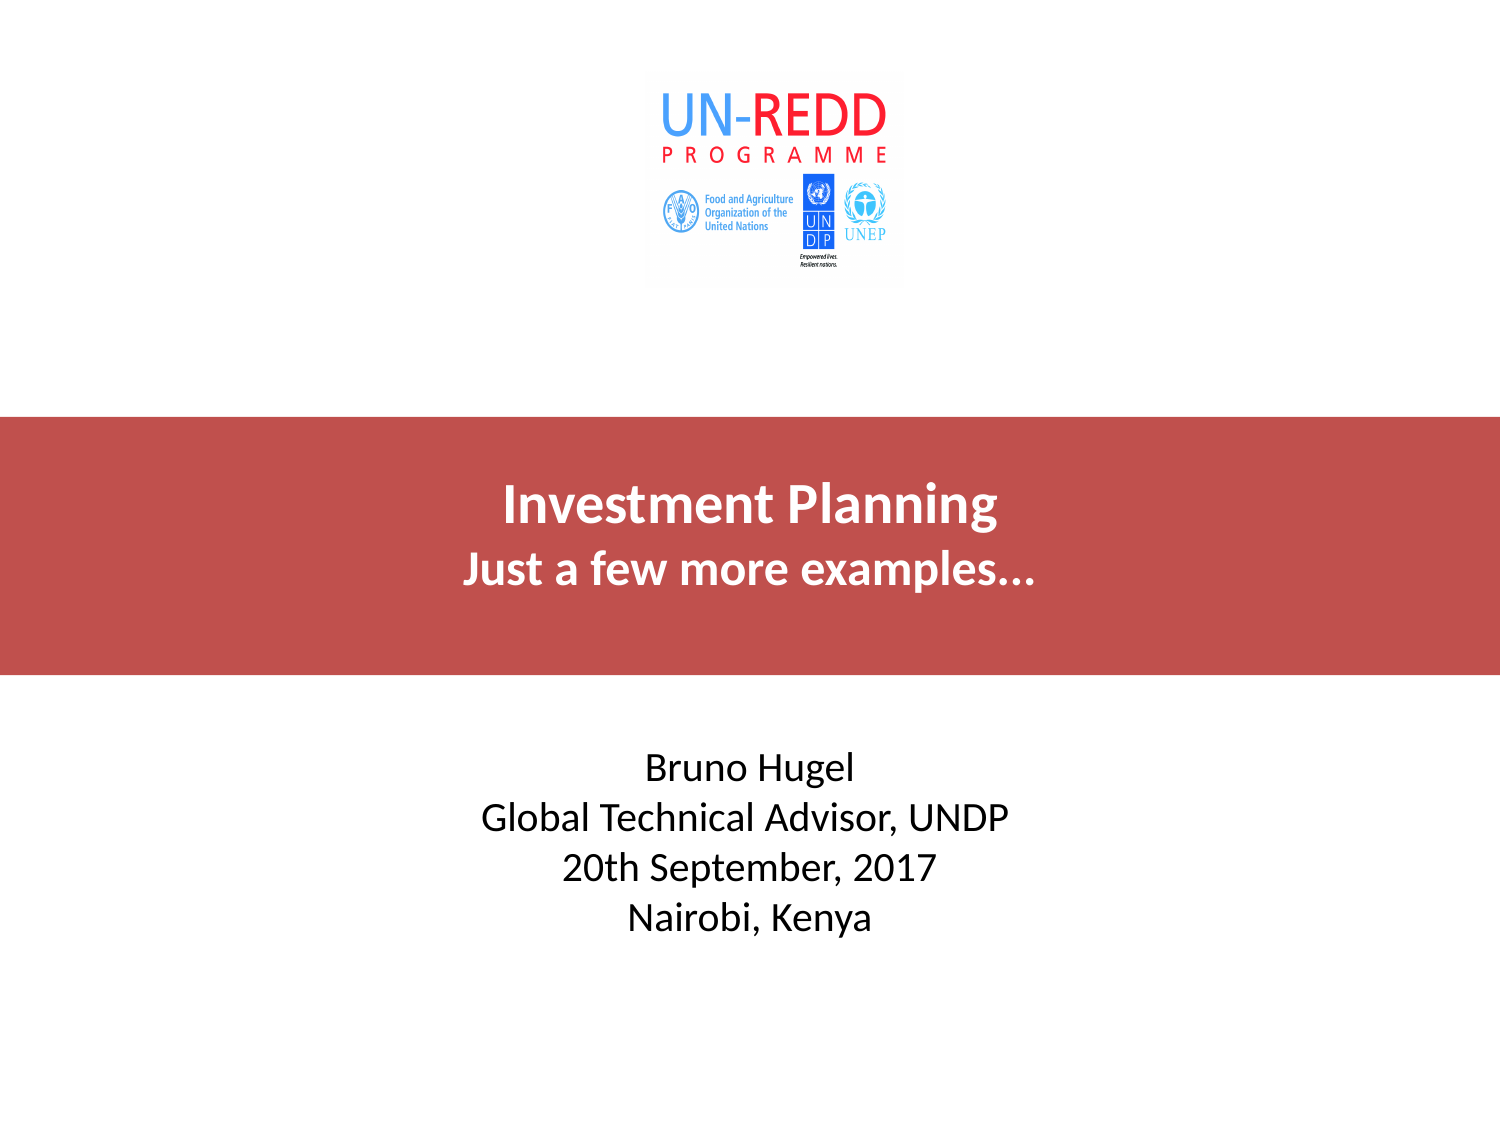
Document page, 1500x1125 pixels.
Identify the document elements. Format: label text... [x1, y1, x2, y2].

text_box Bruno Hugel Global Technical Advisor, UNDP 20th September, 2017 Nairobi, Kenya [230, 732, 1270, 948]
text_box [0, 603, 1500, 676]
text_box Investment Planning Just a few more examples... [0, 457, 1500, 603]
picture [644, 71, 904, 288]
text_box [0, 416, 1500, 457]
